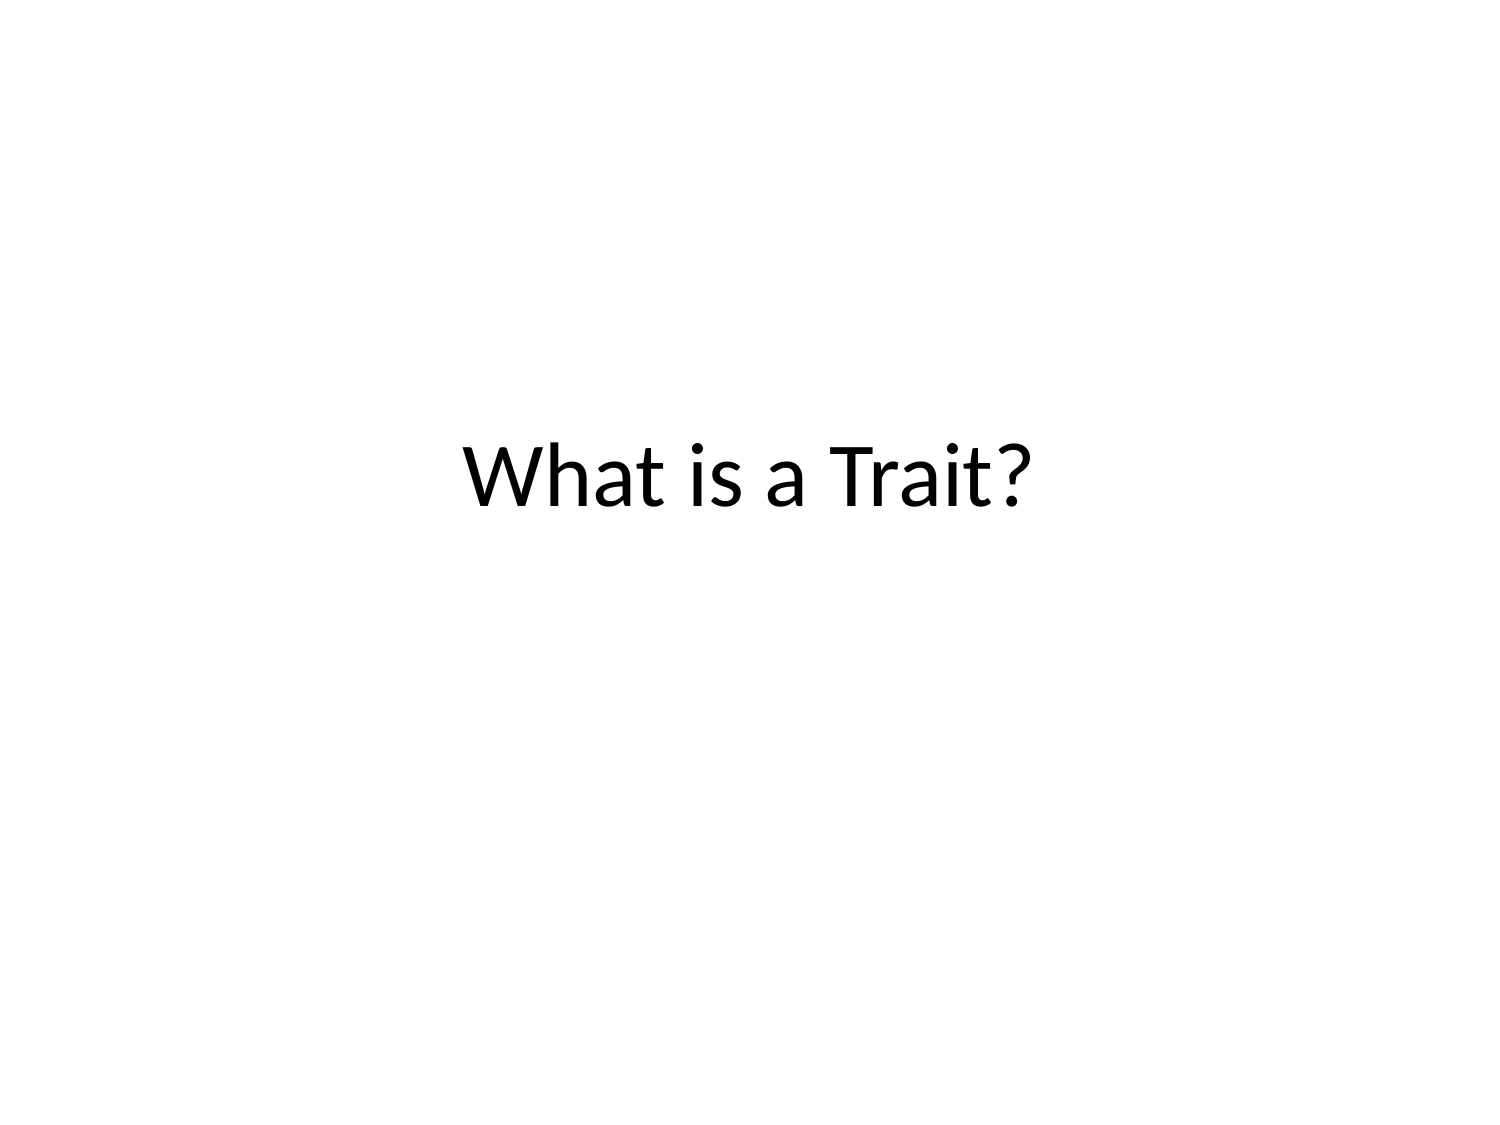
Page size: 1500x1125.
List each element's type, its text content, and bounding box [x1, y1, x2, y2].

title What is a Trait? [112, 349, 1388, 591]
